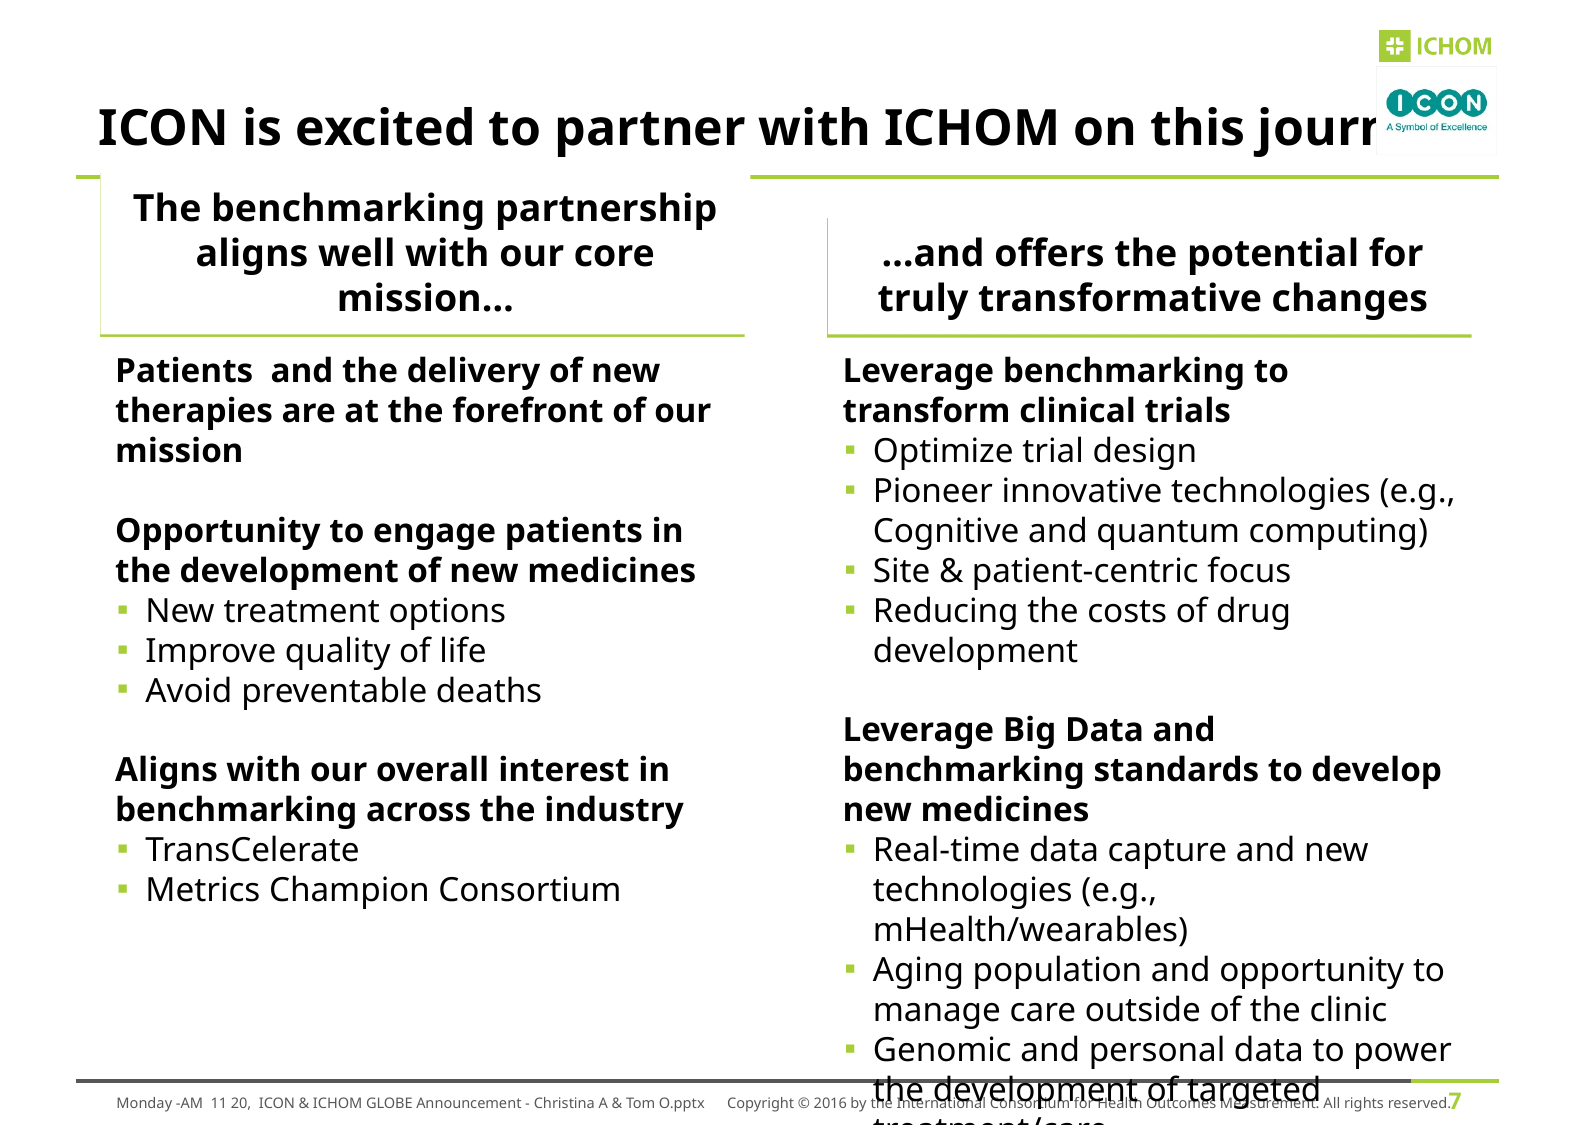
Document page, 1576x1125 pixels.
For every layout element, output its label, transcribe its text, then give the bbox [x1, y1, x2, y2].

title ICON is excited to partner with ICHOM on this journey [98, 26, 1477, 163]
text_box Leverage benchmarking to transform clinical trials Optimize trial design Pioneer innovative technologies (e.g., Cognitive and quantum computing) Site & patient-centric focus Reducing the costs of drug development Leverage Big Data and benchmarking standards to develop new medicines Real-time data capture and new technologies (e.g., mHealth/wearables) Aging population and opportunity to manage care outside of the clinic Genomic and personal data to power the development of targeted treatment/care [827, 334, 1478, 986]
text_box The benchmarking partnership aligns well with our core mission… [100, 169, 751, 334]
text_box Patients and the delivery of new therapies are at the forefront of our mission Opportunity to engage patients in the development of new medicines New treatment options Improve quality of life Avoid preventable deaths Aligns with our overall interest in benchmarking across the industry TransCelerate Metrics Champion Consortium [100, 334, 751, 926]
picture [1379, 30, 1492, 63]
picture [1375, 66, 1497, 158]
text_box …and offers the potential for truly transformative changes [827, 214, 1478, 334]
